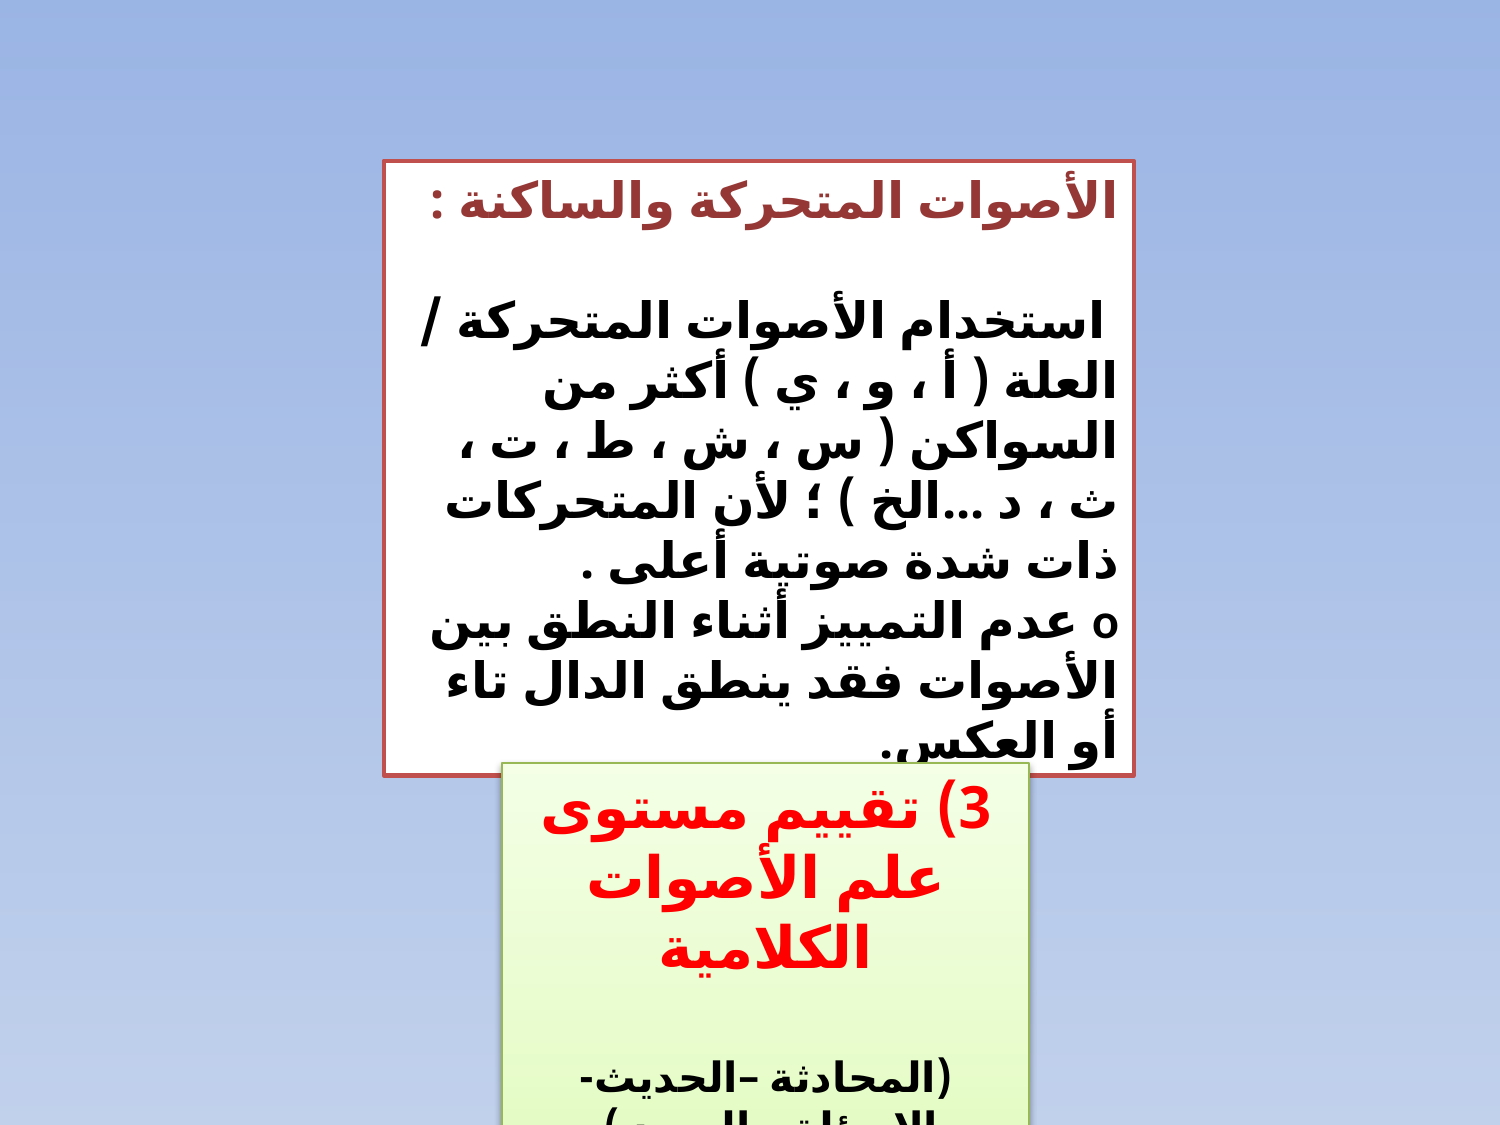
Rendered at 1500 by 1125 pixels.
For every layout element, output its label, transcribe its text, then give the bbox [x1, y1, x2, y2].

text_box 3) تقييم مستوى علم الأصوات الكلامية (المحادثة –الحديث- الاسئلة – السرد ) [501, 762, 1030, 1125]
text_box الأصوات المتحركة والساكنة : استخدام الأصوات المتحركة / العلة ( أ ، و ، ي ) أكثر من السواكن ( س ، ش ، ط ، ت ، ث ، د ...الخ ) ؛ لأن المتحركات ذات شدة صوتية أعلى . o عدم التمييز أثناء النطق بين الأصوات فقد ينطق الدال تاء أو العكس. [382, 159, 1136, 778]
